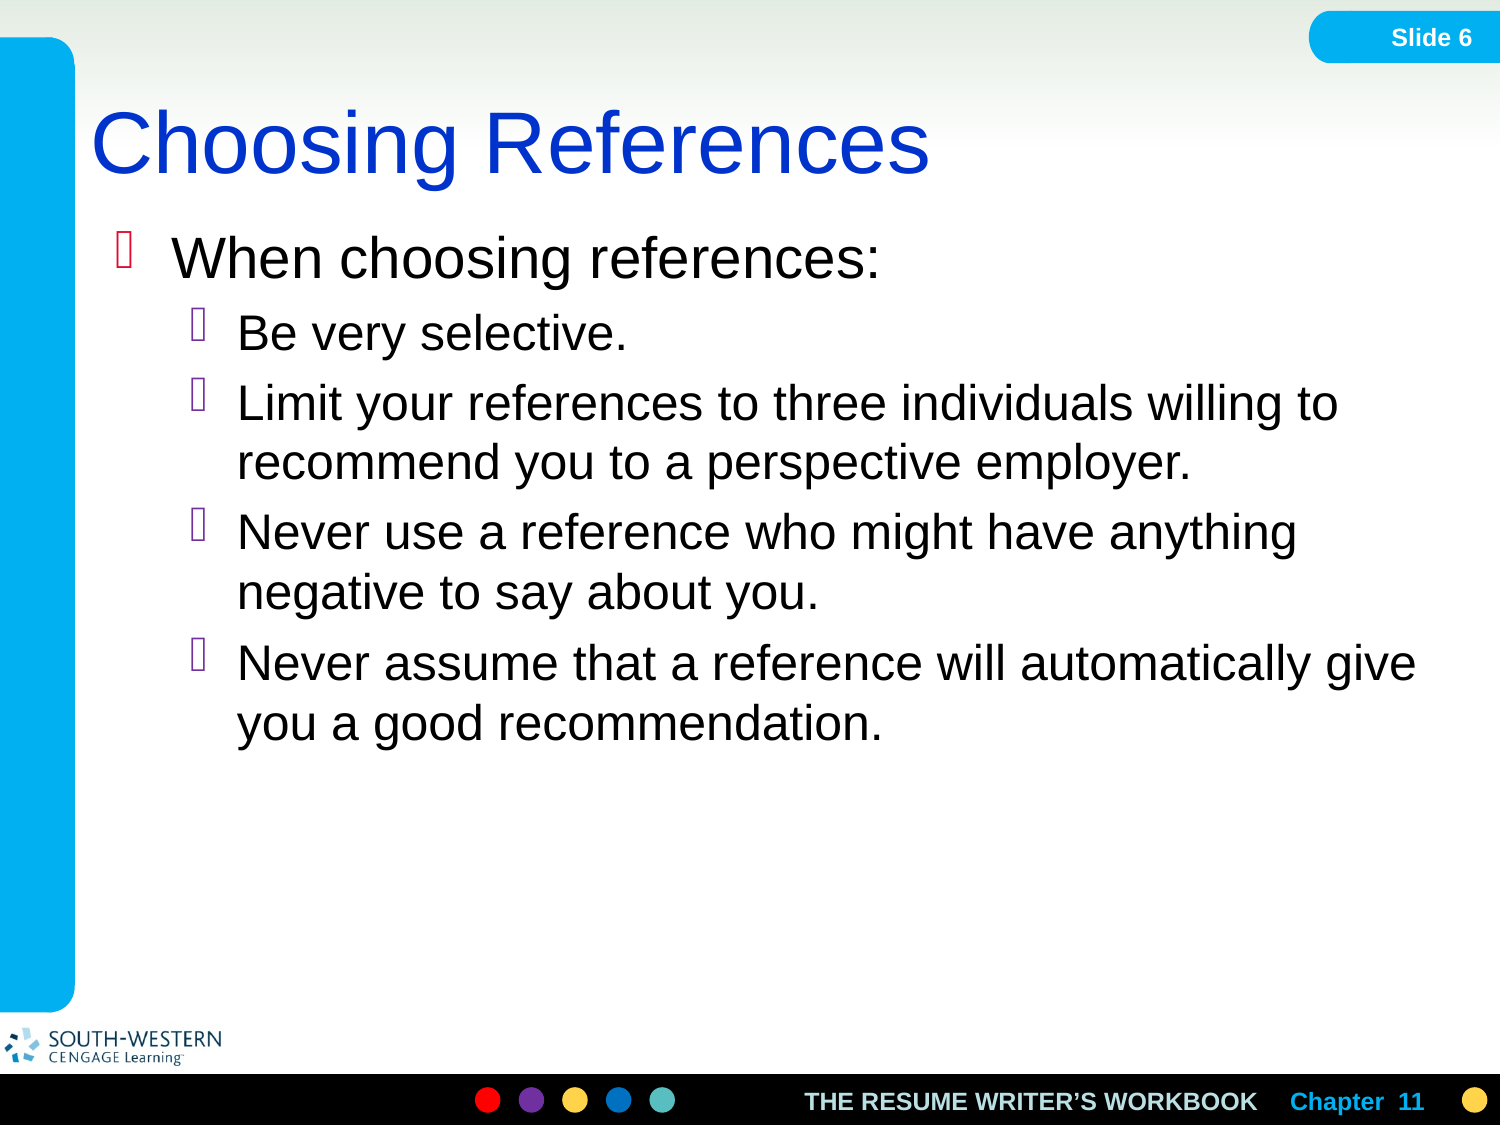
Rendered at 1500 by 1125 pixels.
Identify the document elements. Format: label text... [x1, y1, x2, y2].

title Choosing References [74, 44, 1426, 233]
list When choosing references: Be very selective. Limit your references to three individuals willing to recommend you to a perspective employer. Never use a reference who might have anything negative to say about you. Never assume that a reference will automatically give you a good recommendation. [99, 212, 1451, 956]
picture [0, 1022, 225, 1073]
slide_number Slide 6 [1312, 13, 1488, 93]
footer Chapter 11 [1274, 1075, 1476, 1125]
